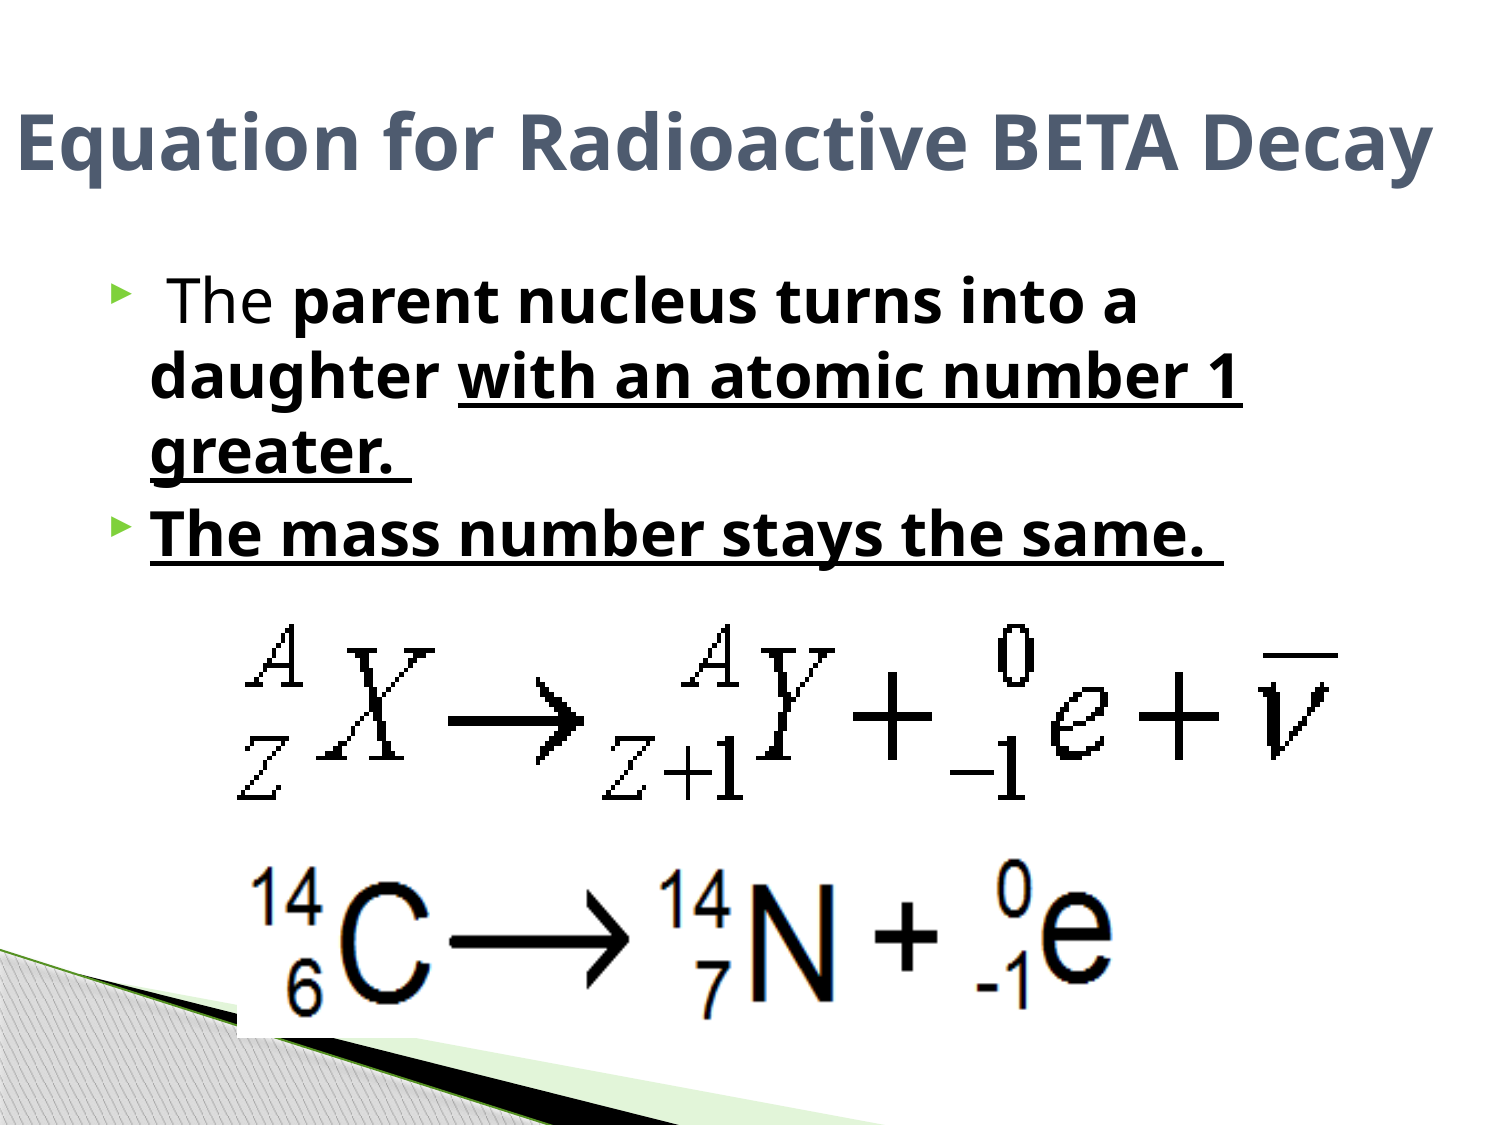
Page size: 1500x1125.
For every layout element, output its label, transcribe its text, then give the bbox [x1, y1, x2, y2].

title Equation for Radioactive BETA Decay [0, 45, 1500, 233]
picture [237, 837, 1133, 1038]
list The parent nucleus turns into a daughter with an atomic number 1 greater. The mass number stays the same. [75, 174, 1425, 1063]
picture [237, 624, 1338, 801]
